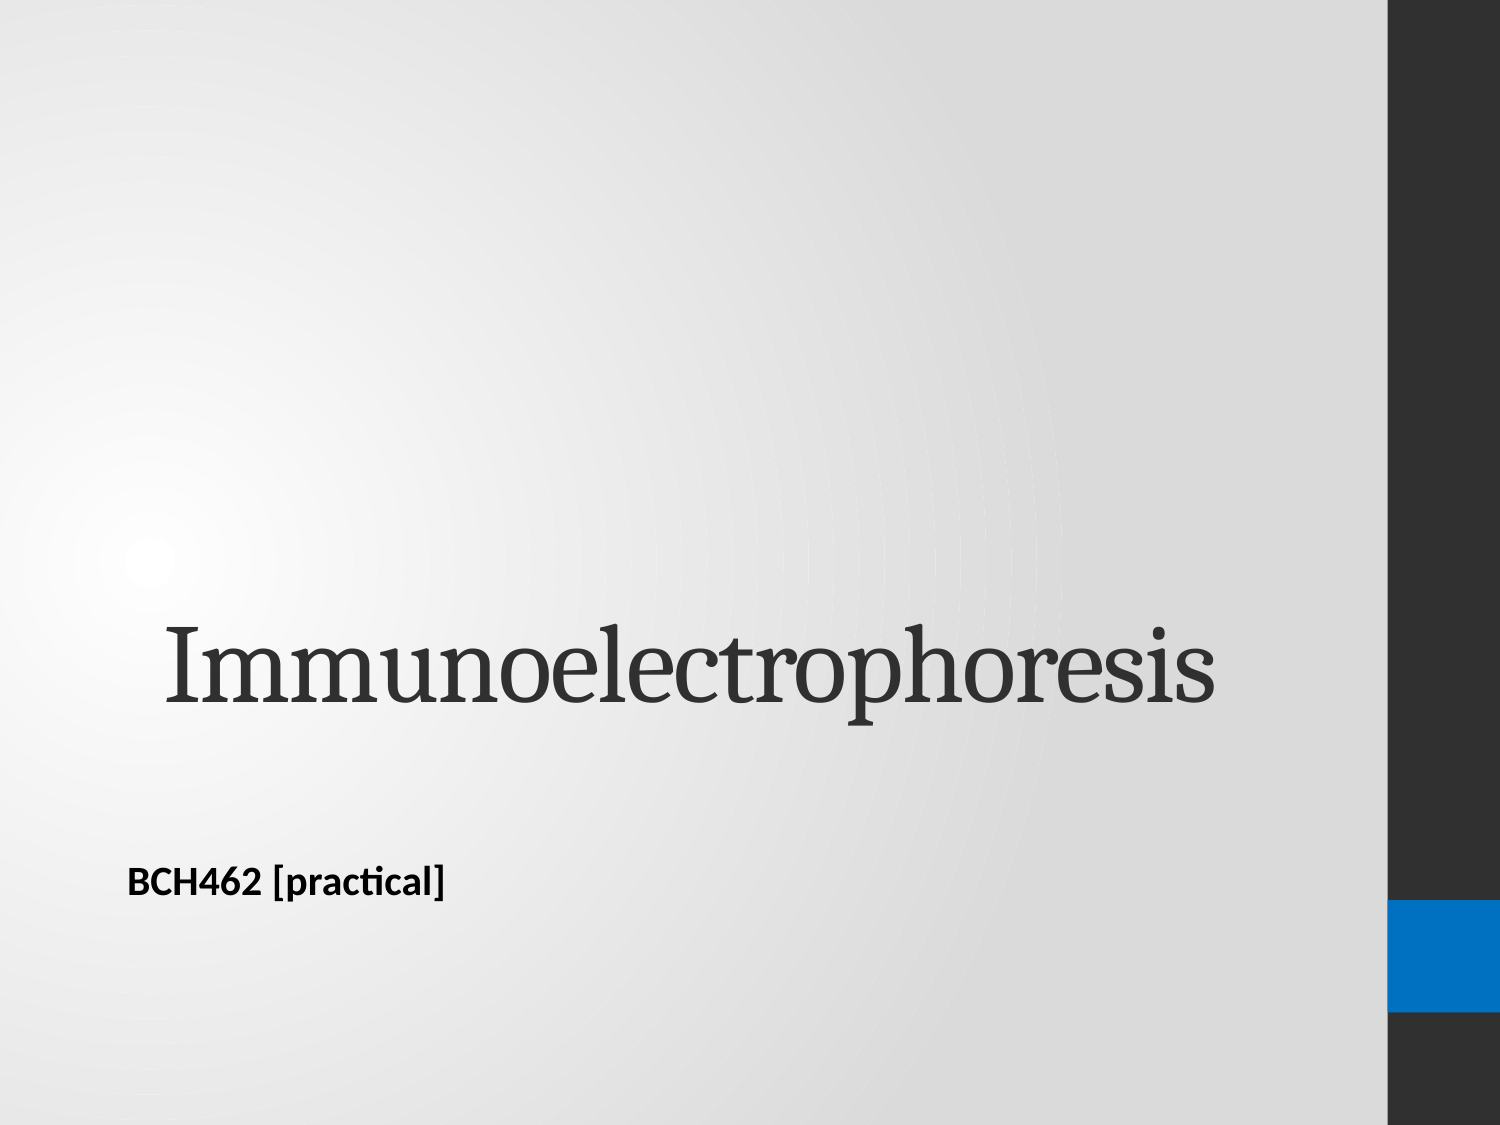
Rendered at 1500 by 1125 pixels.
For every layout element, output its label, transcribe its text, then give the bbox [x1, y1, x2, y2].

title Immunoelectrophoresis [112, 312, 1350, 738]
subtitle BCH462 [practical] [112, 846, 1173, 1021]
